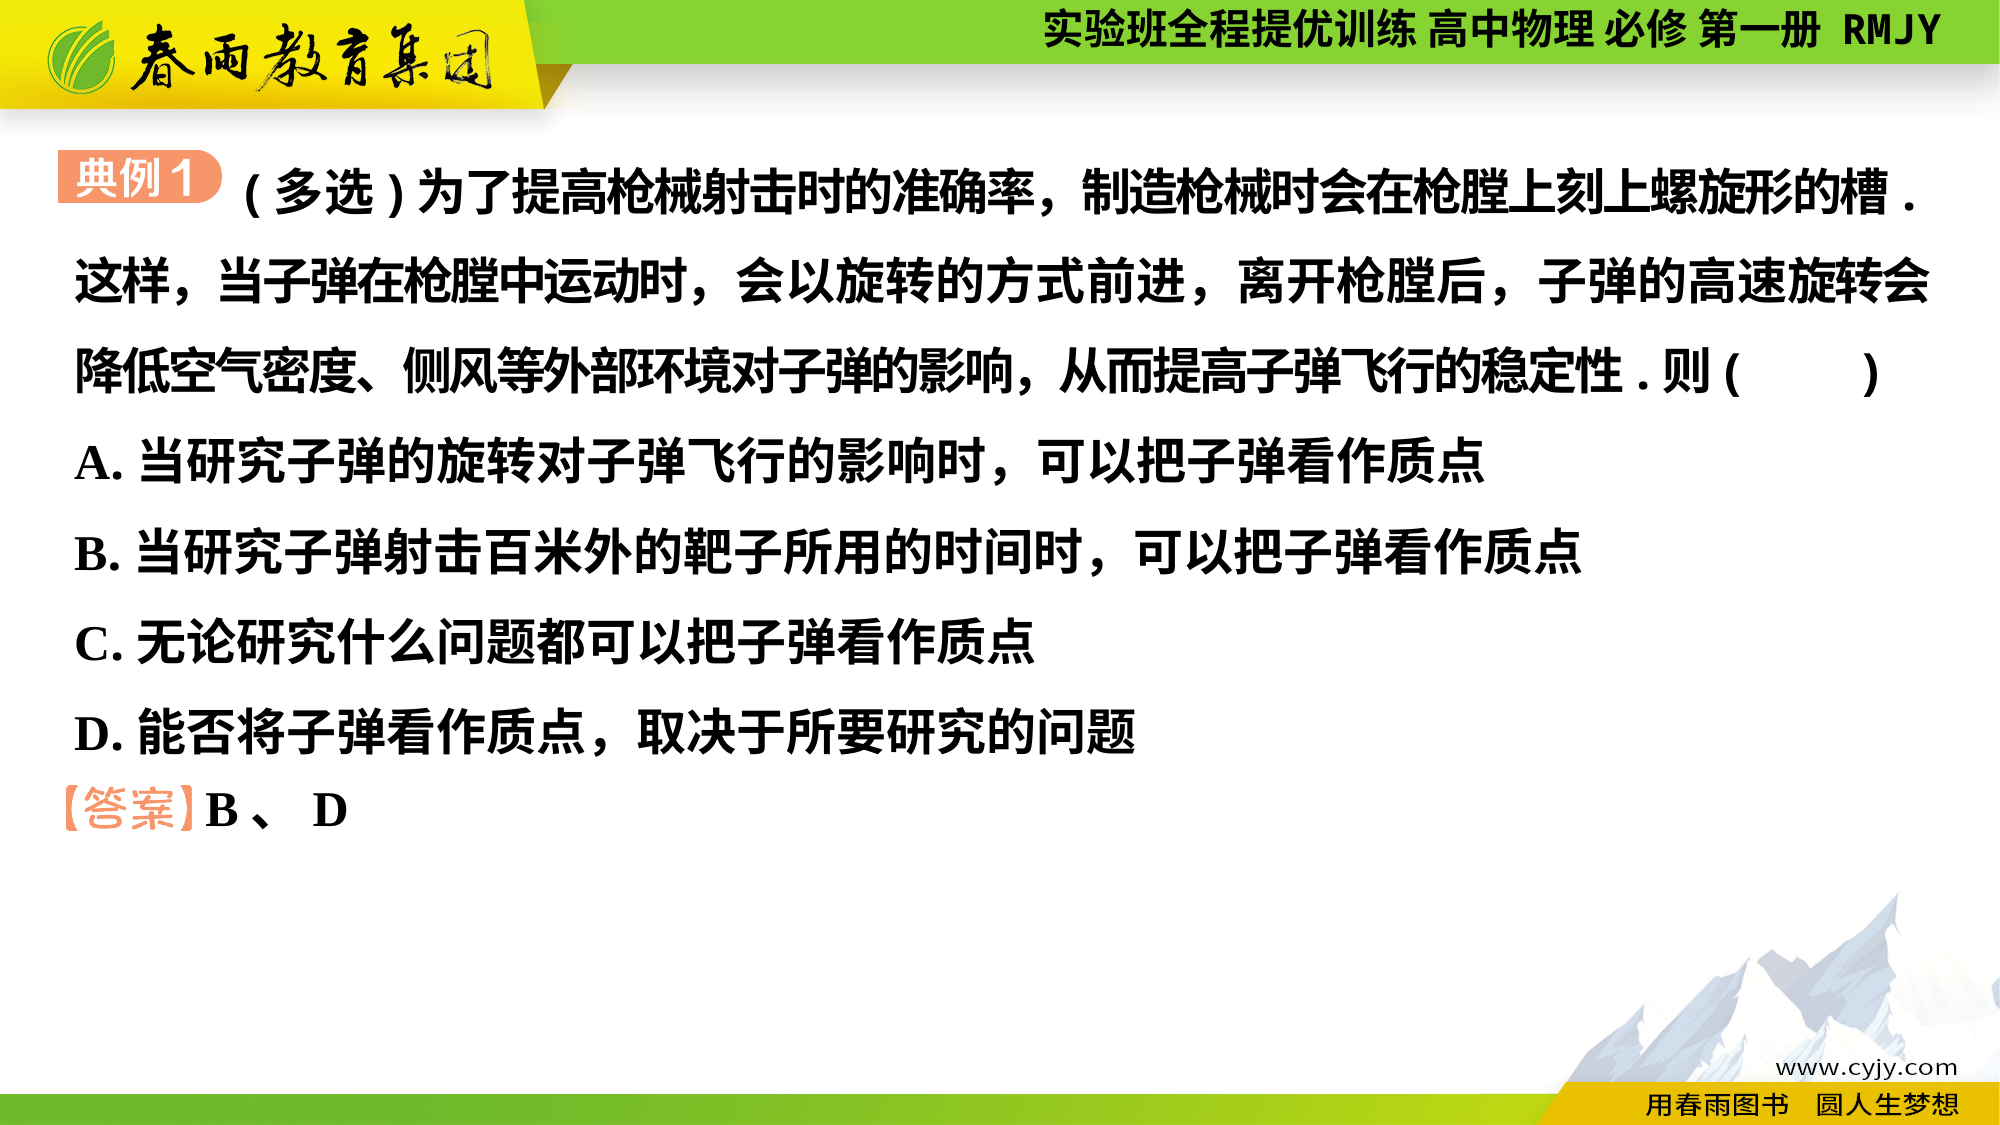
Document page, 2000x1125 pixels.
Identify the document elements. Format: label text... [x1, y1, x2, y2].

text_box B、D [190, 768, 364, 844]
picture [0, 0, 2000, 1125]
list (多选)为了提高枪械射击时的准确率，制造枪械时会在枪膛上刻上螺旋形的槽.这样，当子弹在枪膛中运动时，会以旋转的方式前进，离开枪膛后，子弹的高速旋转会降低空气密度、侧风等外部环境对子弹的影响，从而提高子弹飞行的稳定性.则 ( ) A.当研究子弹的旋转对子弹飞行的影响时，可以把子弹看作质点 B.当研究子弹射击百米外的靶子所用的时间时，可以把子弹看作质点 C.无论研究什么问题都可以把子弹看作质点 D.能否将子弹看作质点，取决于所要研究的问题 [59, 122, 1944, 774]
